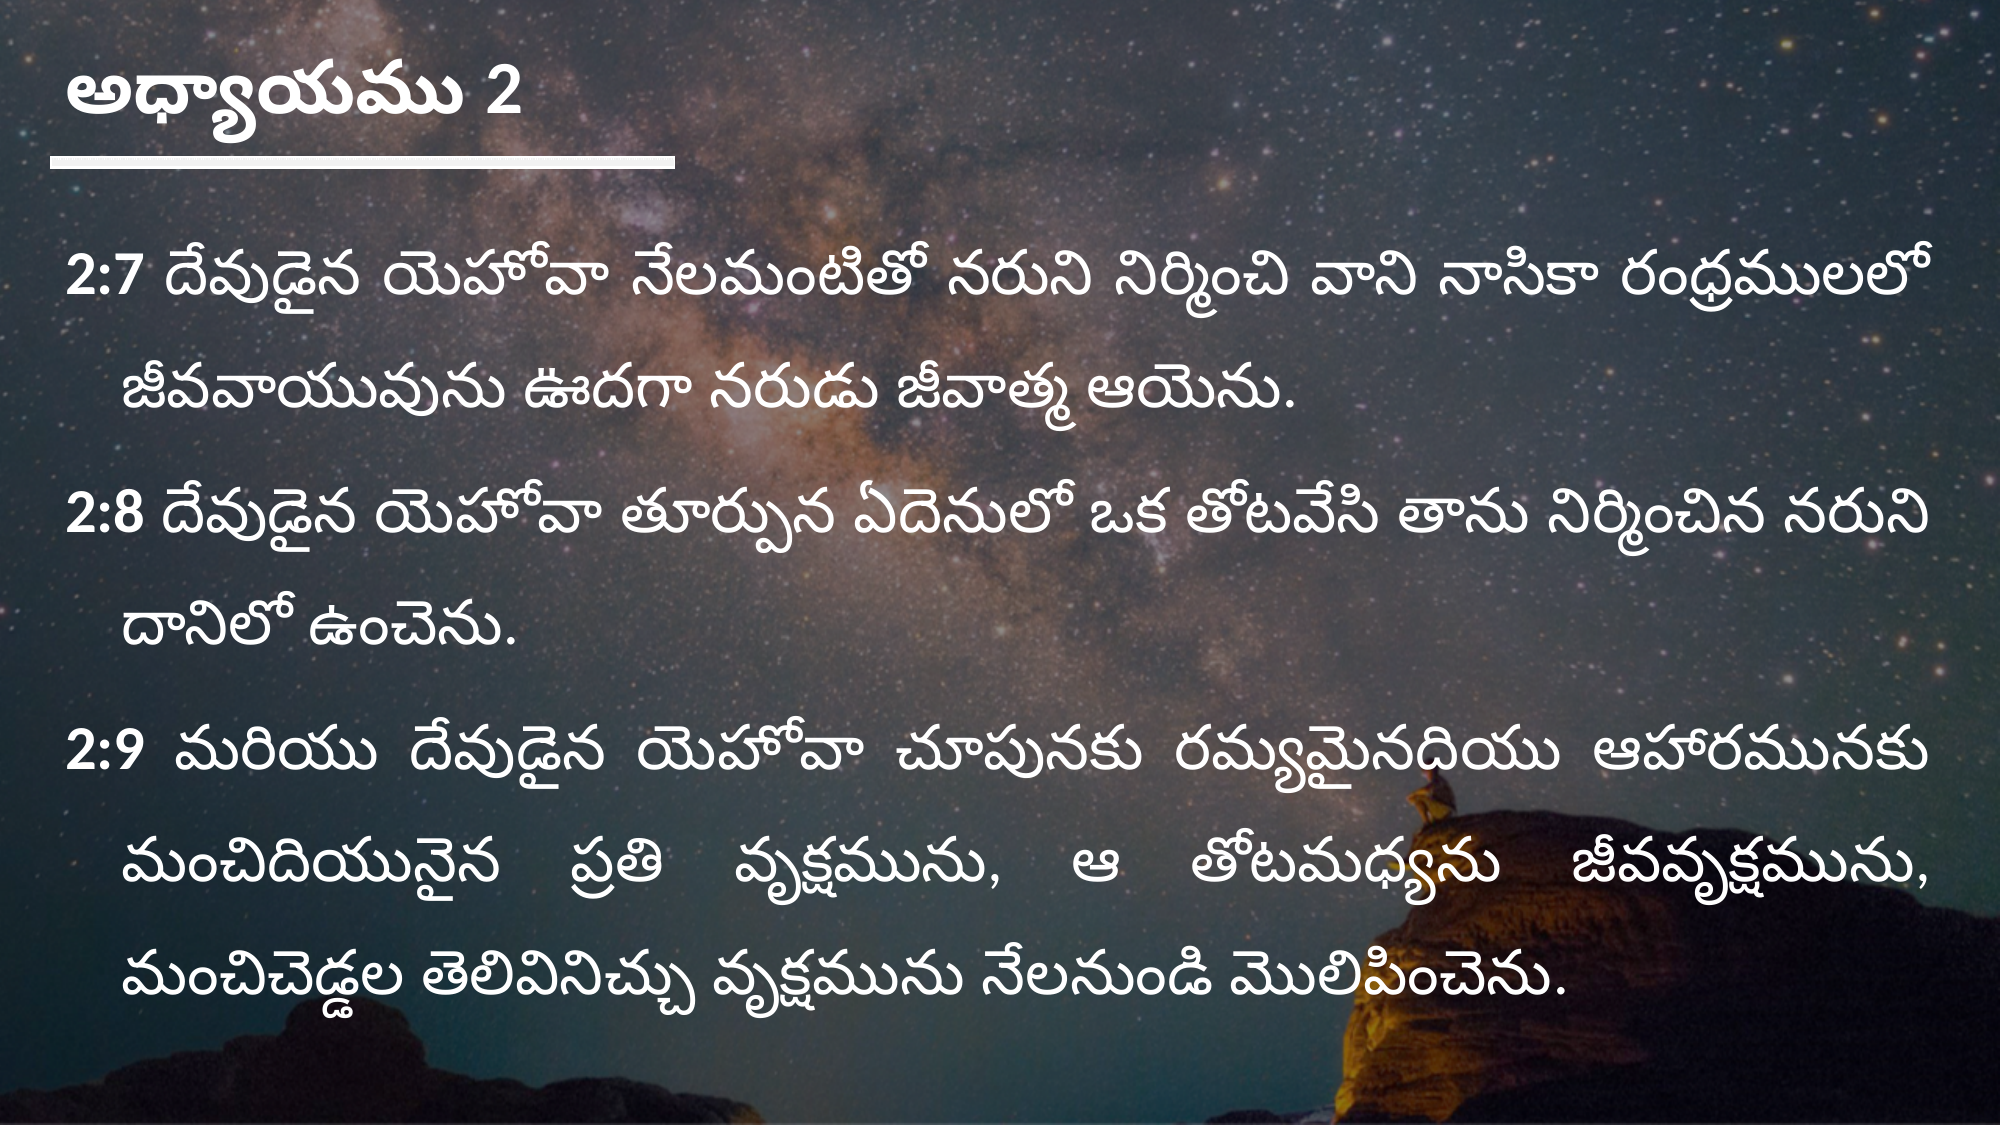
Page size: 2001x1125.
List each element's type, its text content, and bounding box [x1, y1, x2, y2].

title అధ్యాయము 2 [50, 0, 1925, 167]
list 2:7 దేవుడైన యెహోవా నేలమంటితో నరుని నిర్మించి వాని నాసికా రంధ్రములలో జీవవాయువును ఊదగా నరుడు జీవాత్మ ఆయెను. 2:8 దేవుడైన యెహోవా తూర్పున ఏదెనులో ఒక తోటవేసి తాను నిర్మించిన నరుని దానిలో ఉంచెను. 2:9 మరియు దేవుడైన యెహోవా చూపునకు రమ్యమైనదియు ఆహారమునకు మంచిదియునైన ప్రతి వృక్షమును, ఆ తోటమధ్యను జీవవృక్షమును, మంచిచెడ్డల తెలివినిచ్చు వృక్షమును నేలనుండి మొలిపించెను. [50, 187, 1946, 1063]
picture [0, 0, 2000, 1125]
